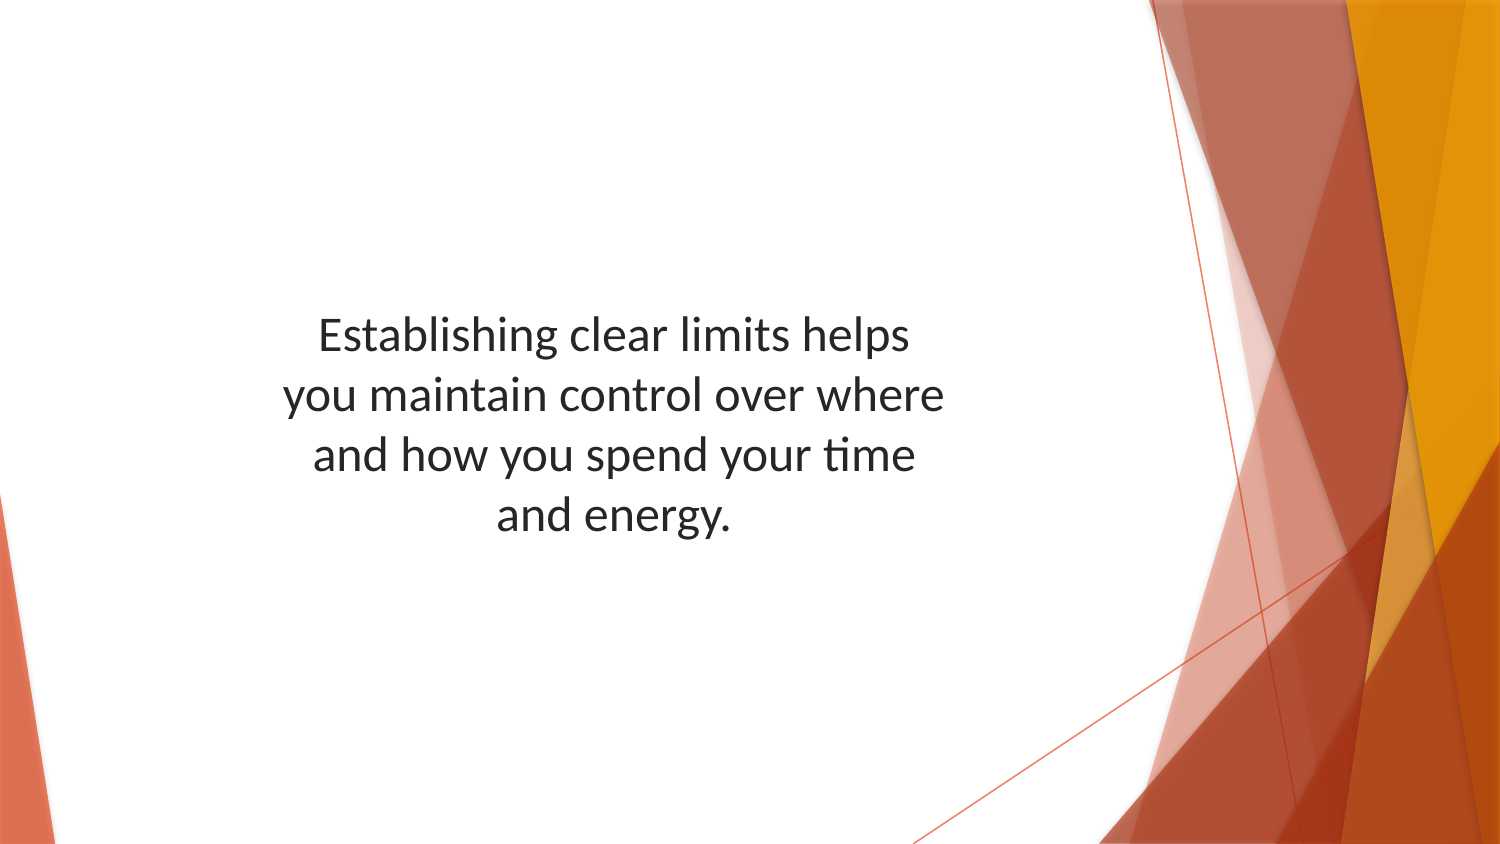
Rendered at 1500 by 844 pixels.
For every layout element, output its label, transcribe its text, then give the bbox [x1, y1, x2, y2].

list Establishing clear limits helps you maintain control over where and how you spend your time and energy. [265, 114, 963, 729]
